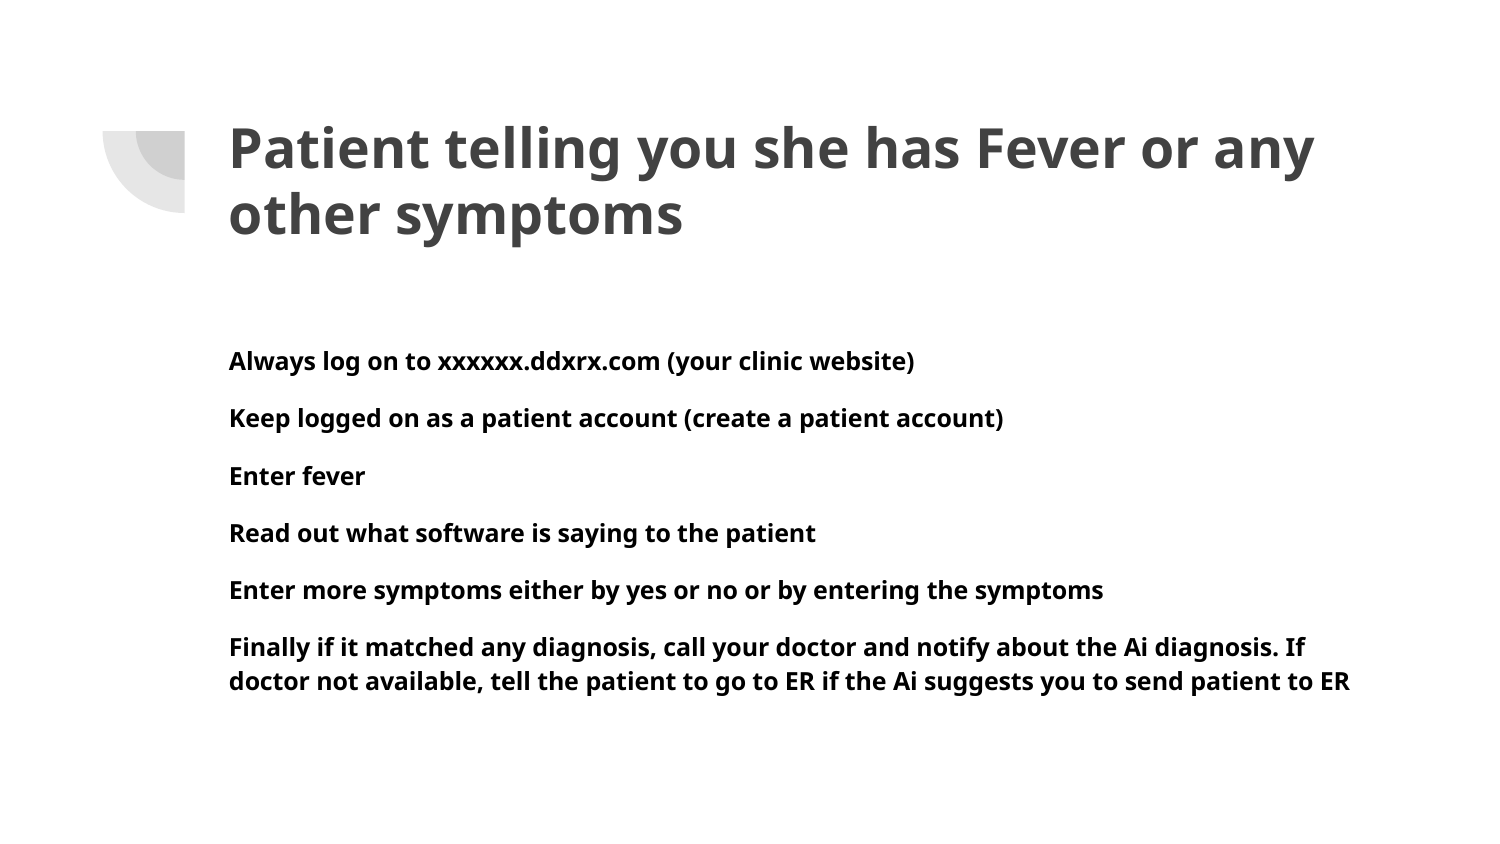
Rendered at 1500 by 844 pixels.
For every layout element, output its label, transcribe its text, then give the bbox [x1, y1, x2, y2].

list Always log on to xxxxxx.ddxrx.com (your clinic website) Keep logged on as a patient account (create a patient account) Enter fever Read out what software is saying to the patient Enter more symptoms either by yes or no or by entering the symptoms Finally if it matched any diagnosis, call your doctor and notify about the Ai diagnosis. If doctor not available, tell the patient to go to ER if the Ai suggests you to send patient to ER [213, 326, 1368, 744]
title Patient telling you she has Fever or any other symptoms [213, 98, 1368, 263]
